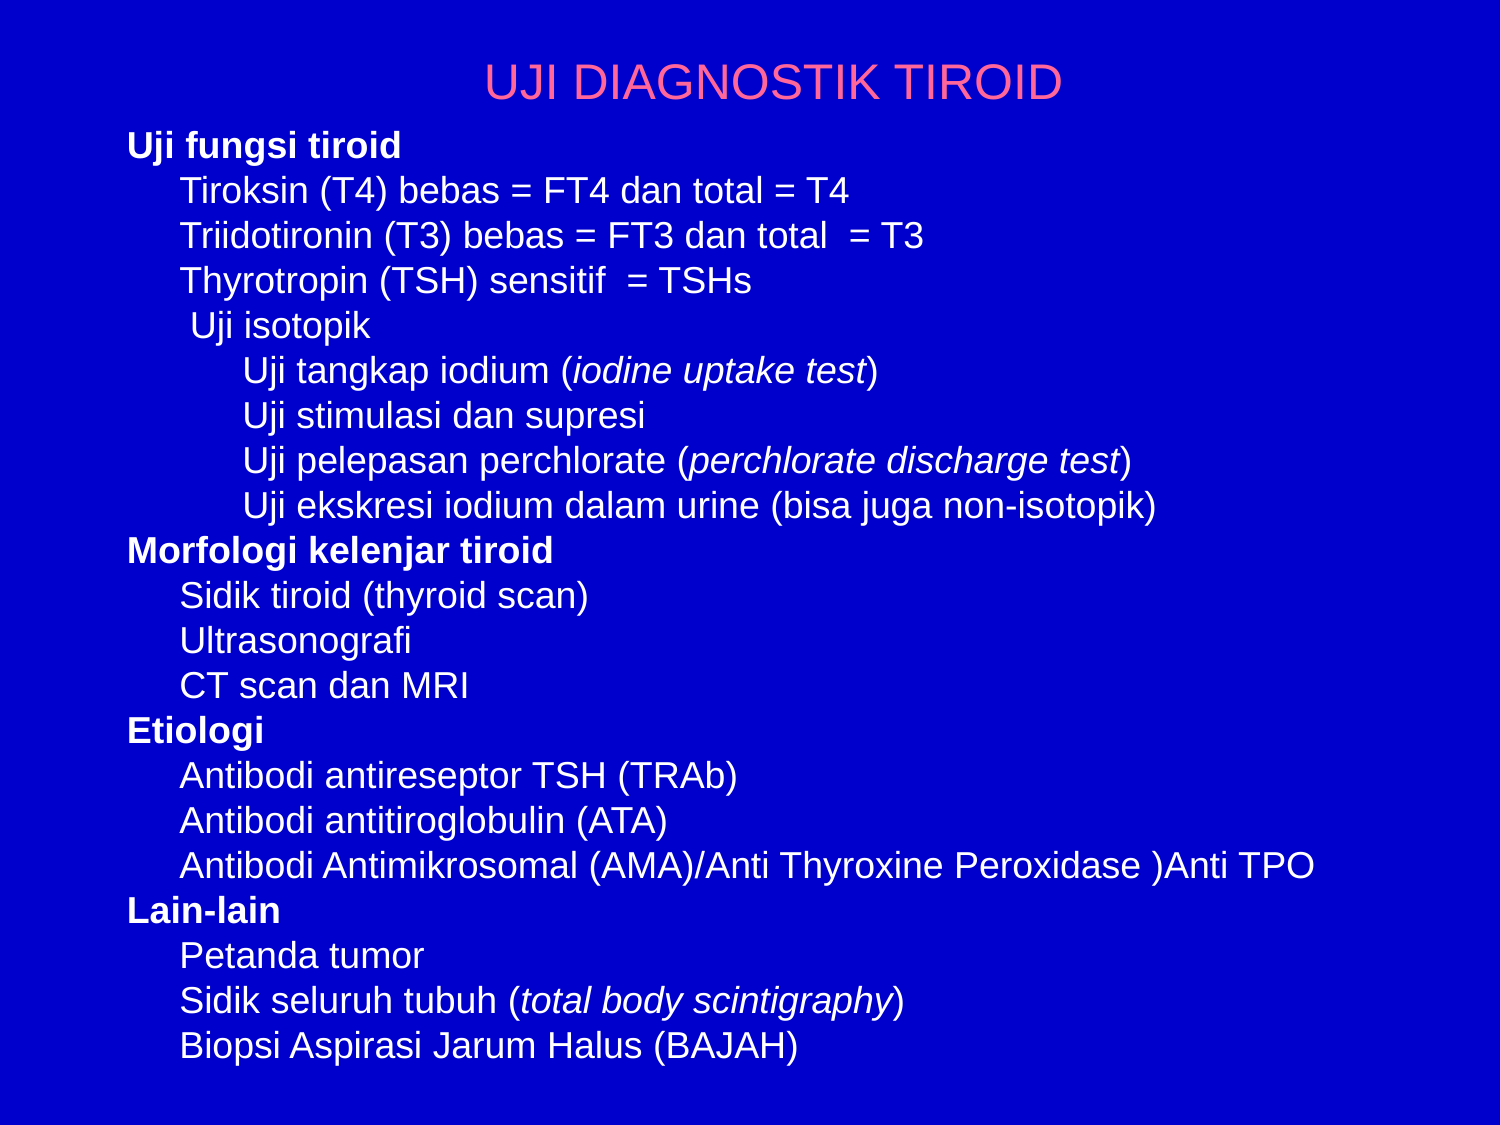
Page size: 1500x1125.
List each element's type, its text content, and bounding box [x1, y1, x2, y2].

text_box UJI DIAGNOSTIK TIROID [372, 42, 1176, 118]
text_box Uji fungsi tiroid Tiroksin (T4) bebas = FT4 dan total = T4 Triidotironin (T3) bebas = FT3 dan total = T3 Thyrotropin (TSH) sensitif = TSHs Uji isotopik Uji tangkap iodium (iodine uptake test) Uji stimulasi dan supresi Uji pelepasan perchlorate (perchlorate discharge test) Uji ekskresi iodium dalam urine (bisa juga non-isotopik) Morfologi kelenjar tiroid Sidik tiroid (thyroid scan) Ultrasonografi CT scan dan MRI Etiologi Antibodi antireseptor TSH (TRAb) Antibodi antitiroglobulin (ATA) Antibodi Antimikrosomal (AMA)/Anti Thyroxine Peroxidase )Anti TPO Lain-lain Petanda tumor Sidik seluruh tubuh (total body scintigraphy) Biopsi Aspirasi Jarum Halus (BAJAH) [112, 113, 1412, 1074]
